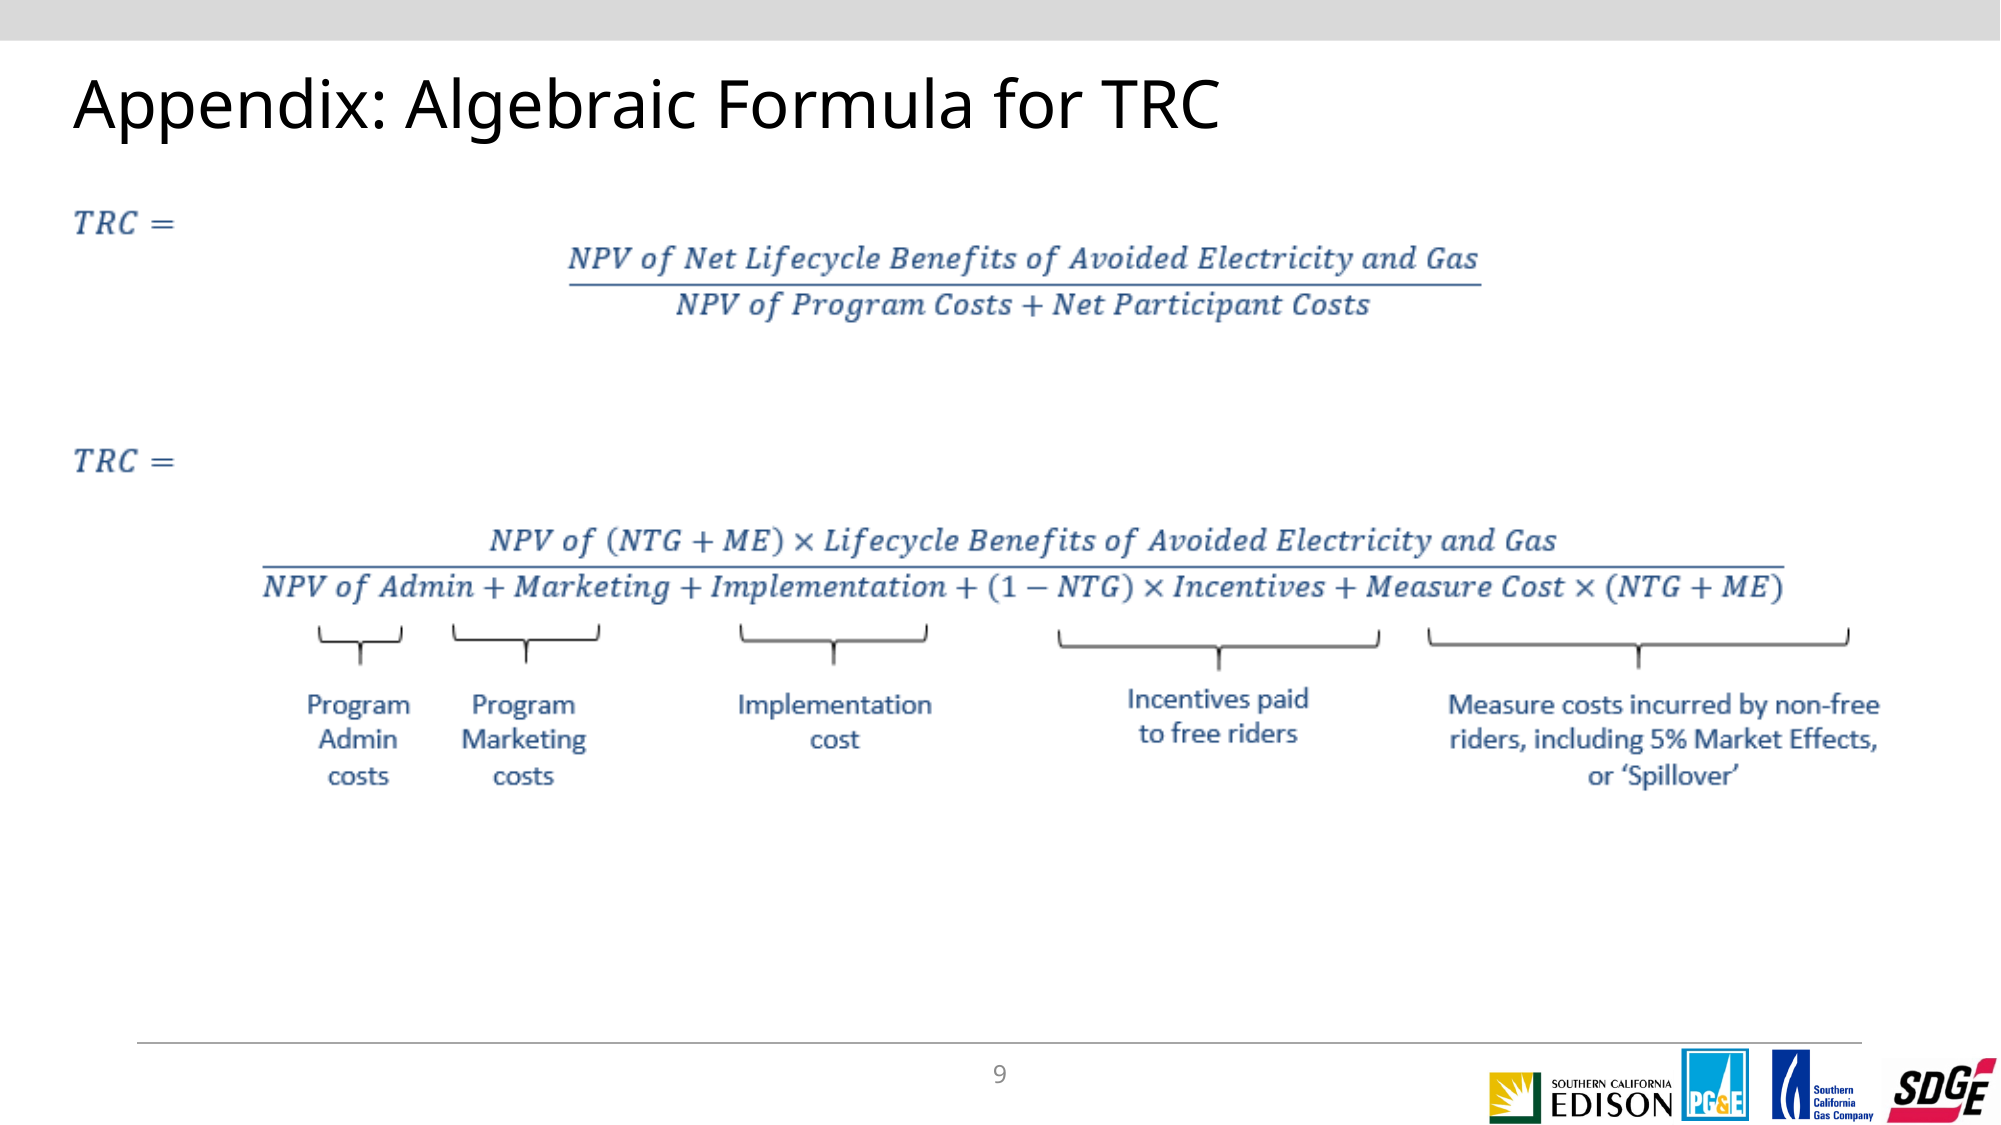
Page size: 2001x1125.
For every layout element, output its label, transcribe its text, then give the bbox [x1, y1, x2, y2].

picture [58, 175, 1894, 816]
slide_number 9 [774, 1045, 1225, 1106]
title Appendix: Algebraic Formula for TRC [303, 37, 1784, 175]
text_box [0, 0, 303, 207]
picture [1479, 1045, 2000, 1125]
